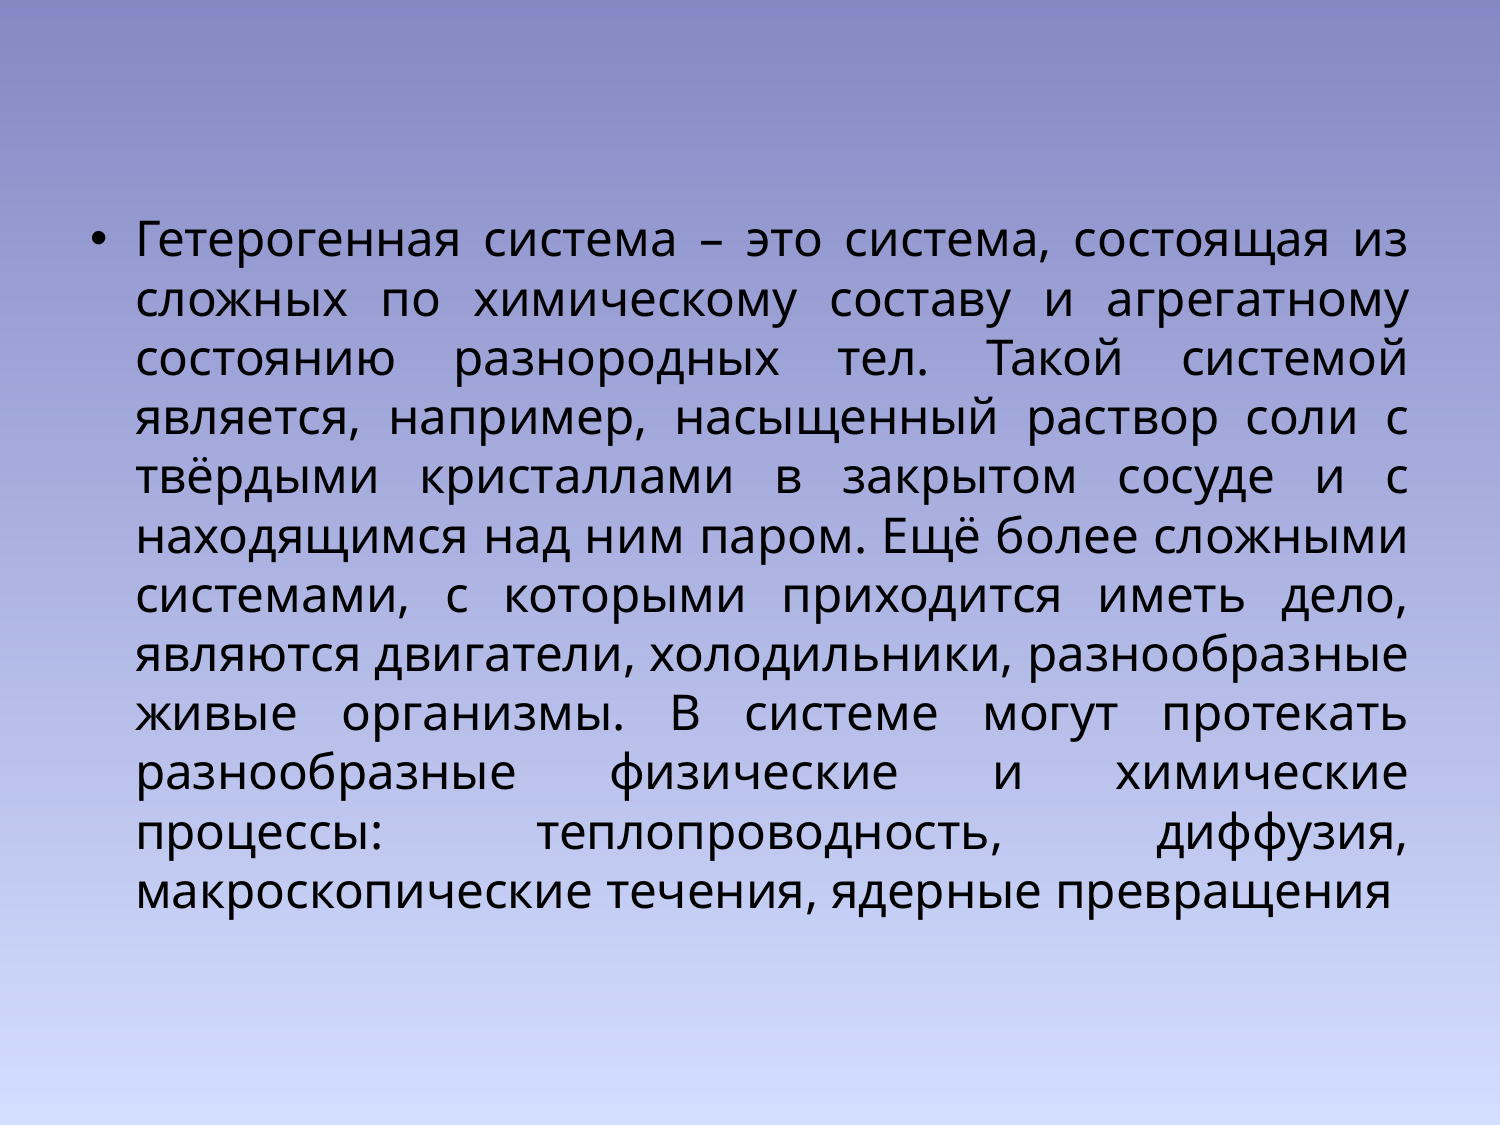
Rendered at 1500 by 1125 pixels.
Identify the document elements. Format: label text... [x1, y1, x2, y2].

list Гетерогенная система – это система, состоящая из сложных по химическому составу и агрегатному состоянию разнородных тел. Такой системой является, например, насыщенный раствор соли с твёрдыми кристаллами в закрытом сосуде и с находящимся над ним паром. Ещё более сложными системами, с которыми приходится иметь дело, являются двигатели, холодильники, разнообразные живые организмы. В системе могут протекать разнообразные физические и химические процессы: теплопроводность, диффузия, макроскопические течения, ядерные превращения [75, 200, 1425, 1005]
